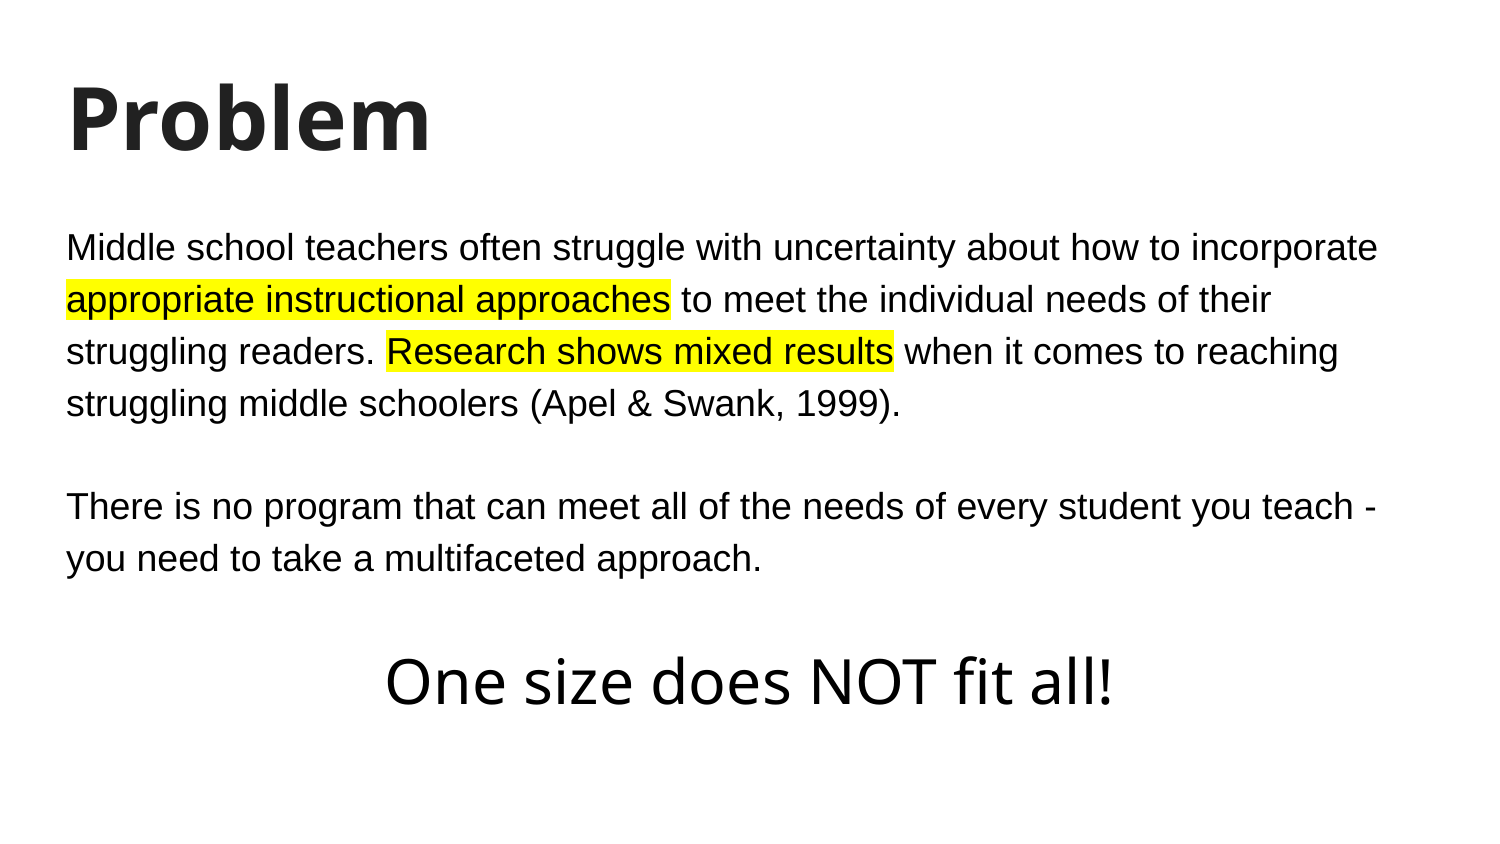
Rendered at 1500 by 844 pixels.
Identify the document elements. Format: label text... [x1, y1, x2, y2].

title Problem [51, 48, 1449, 180]
list Middle school teachers often struggle with uncertainty about how to incorporate appropriate instructional approaches to meet the individual needs of their struggling readers. Research shows mixed results when it comes to reaching struggling middle schoolers (Apel & Swank, 1999). There is no program that can meet all of the needs of every student you teach - you need to take a multifaceted approach. One size does NOT fit all! [51, 201, 1449, 750]
